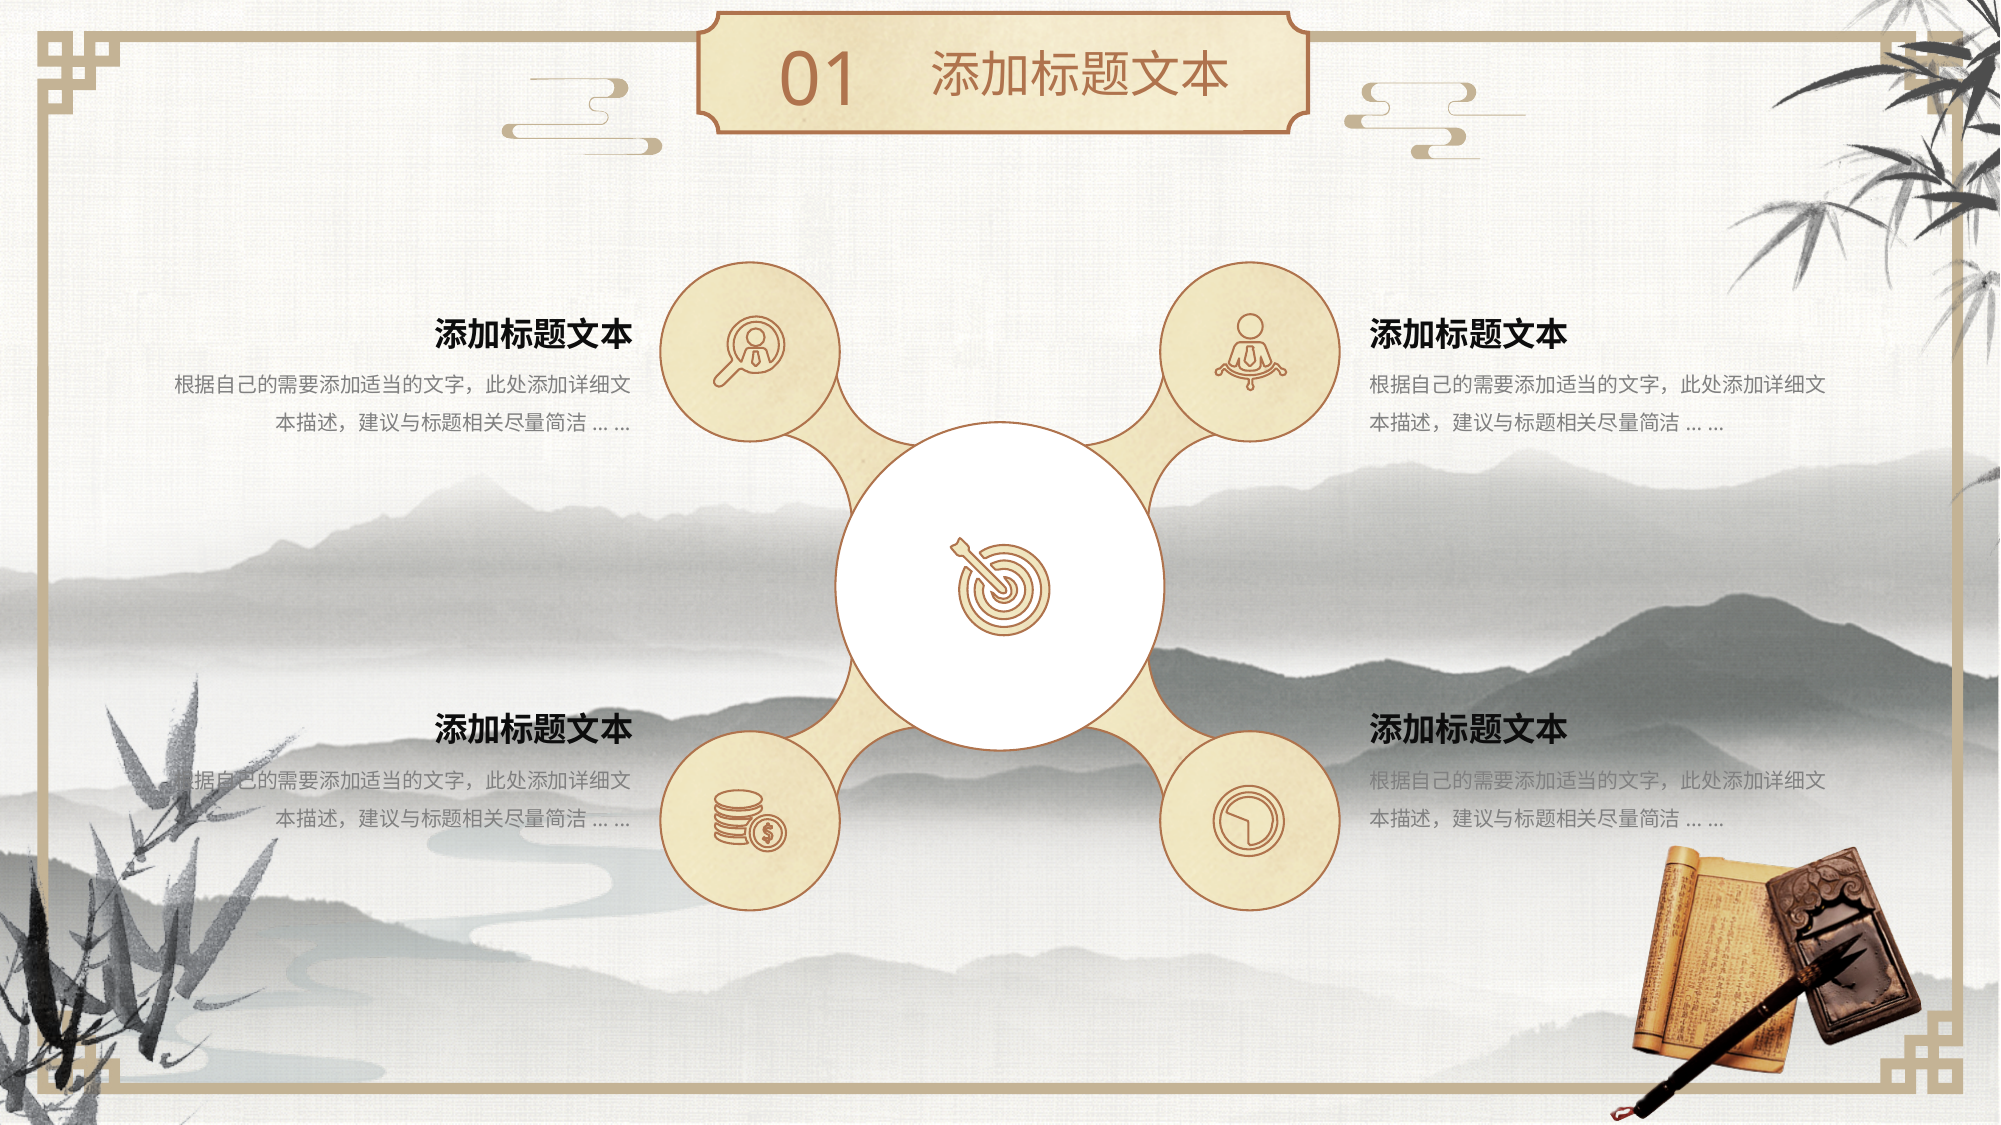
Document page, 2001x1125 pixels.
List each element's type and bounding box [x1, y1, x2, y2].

text_box [1213, 785, 1284, 856]
picture [0, 0, 2001, 1125]
text_box [950, 537, 1050, 636]
text_box [1354, 701, 1842, 836]
text_box [158, 701, 649, 836]
picture [49, 90, 61, 103]
text_box [712, 316, 788, 387]
text_box [1354, 305, 1842, 440]
text_box [158, 305, 649, 440]
text_box [660, 262, 926, 522]
text_box [714, 790, 786, 852]
text_box [1074, 650, 1340, 911]
text_box [1074, 262, 1340, 522]
picture [96, 43, 108, 55]
text_box [1215, 314, 1287, 391]
text_box [834, 421, 1166, 752]
text_box [660, 650, 926, 911]
picture [73, 67, 84, 79]
text_box [501, 12, 1526, 160]
picture [49, 43, 61, 55]
